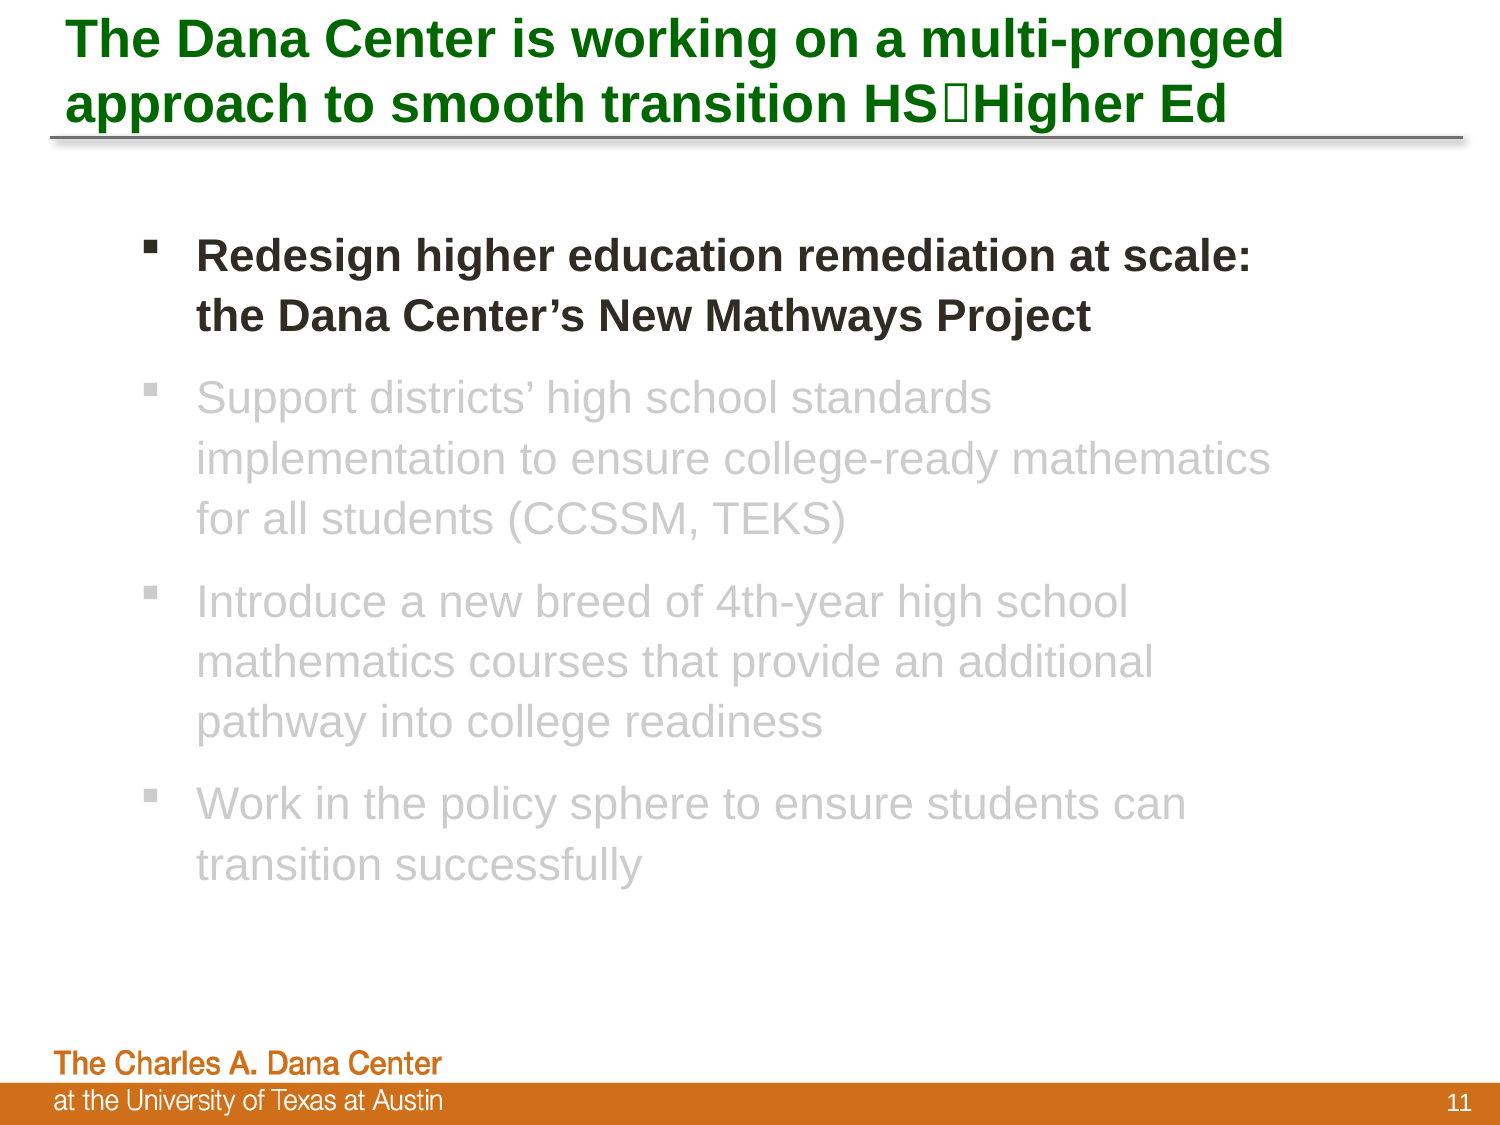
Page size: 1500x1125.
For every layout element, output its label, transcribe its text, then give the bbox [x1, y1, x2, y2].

picture [0, 1050, 1500, 1125]
slide_number 11 [1412, 1078, 1488, 1117]
title The Dana Center is working on a multi-pronged approach to smooth transition HSHigher Ed [50, 24, 1463, 113]
list Redesign higher education remediation at scale: the Dana Center’s New Mathways Project Support districts’ high school standards implementation to ensure college-ready mathematics for all students (CCSSM, TEKS) Introduce a new breed of 4th-year high school mathematics courses that provide an additional pathway into college readiness Work in the policy sphere to ensure students can transition successfully [125, 212, 1313, 1088]
